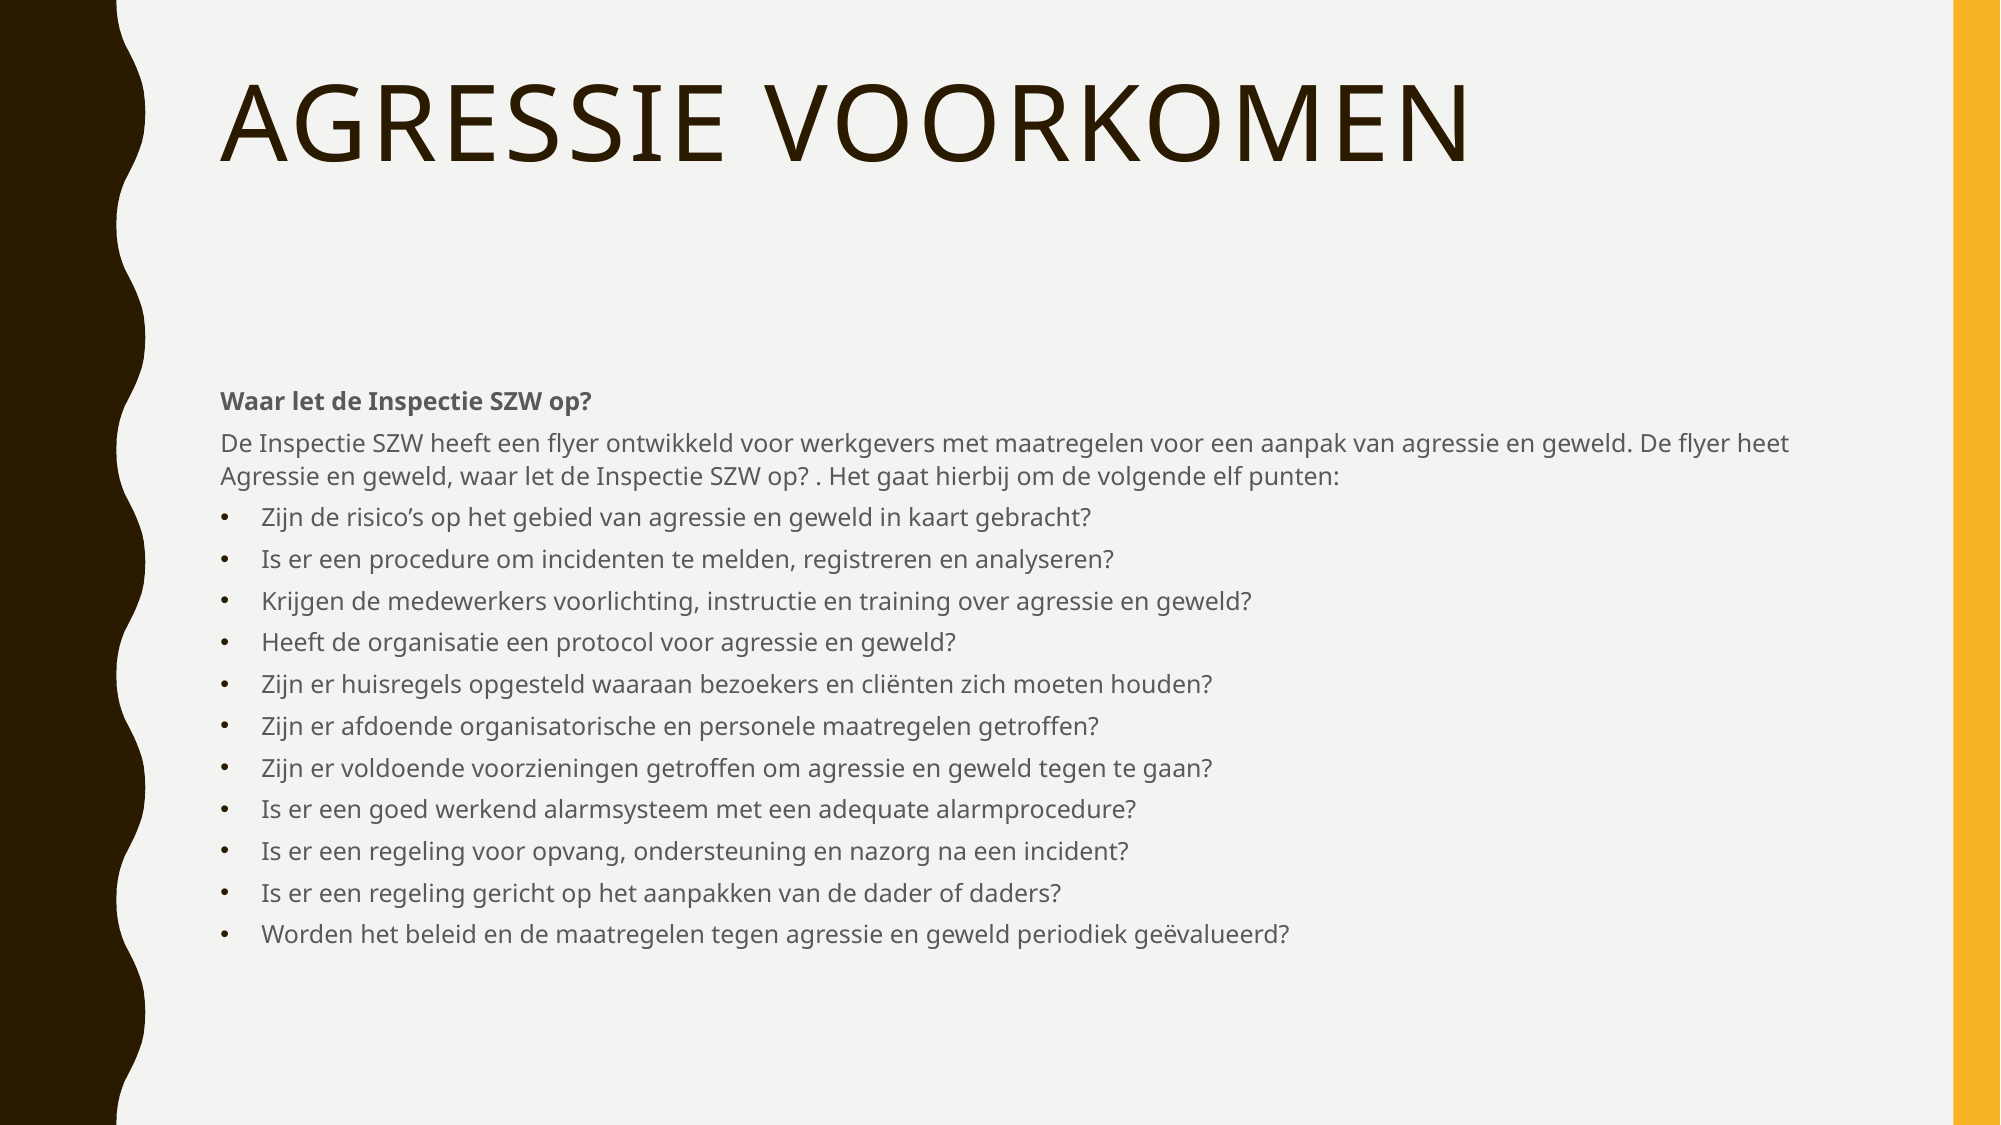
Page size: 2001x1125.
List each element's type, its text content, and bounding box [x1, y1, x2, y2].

list Waar let de Inspectie SZW op? De Inspectie SZW heeft een flyer ontwikkeld voor werkgevers met maatregelen voor een aanpak van agressie en geweld. De flyer heet Agressie en geweld, waar let de Inspectie SZW op? . Het gaat hierbij om de volgende elf punten: Zijn de risico’s op het gebied van agressie en geweld in kaart gebracht? Is er een procedure om incidenten te melden, registreren en analyseren? Krijgen de medewerkers voorlichting, instructie en training over agressie en geweld? Heeft de organisatie een protocol voor agressie en geweld? Zijn er huisregels opgesteld waaraan bezoekers en cliënten zich moeten houden? Zijn er afdoende organisatorische en personele maatregelen getroffen? Zijn er voldoende voorzieningen getroffen om agressie en geweld tegen te gaan? Is er een goed werkend alarmsysteem met een adequate alarmprocedure? Is er een regeling voor opvang, ondersteuning en nazorg na een incident? Is er een regeling gericht op het aanpakken van de dader of daders? Worden het beleid en de maatregelen tegen agressie en geweld periodiek geëvalueerd? [205, 375, 1875, 965]
title Agressie voorkomen [205, 62, 1875, 308]
